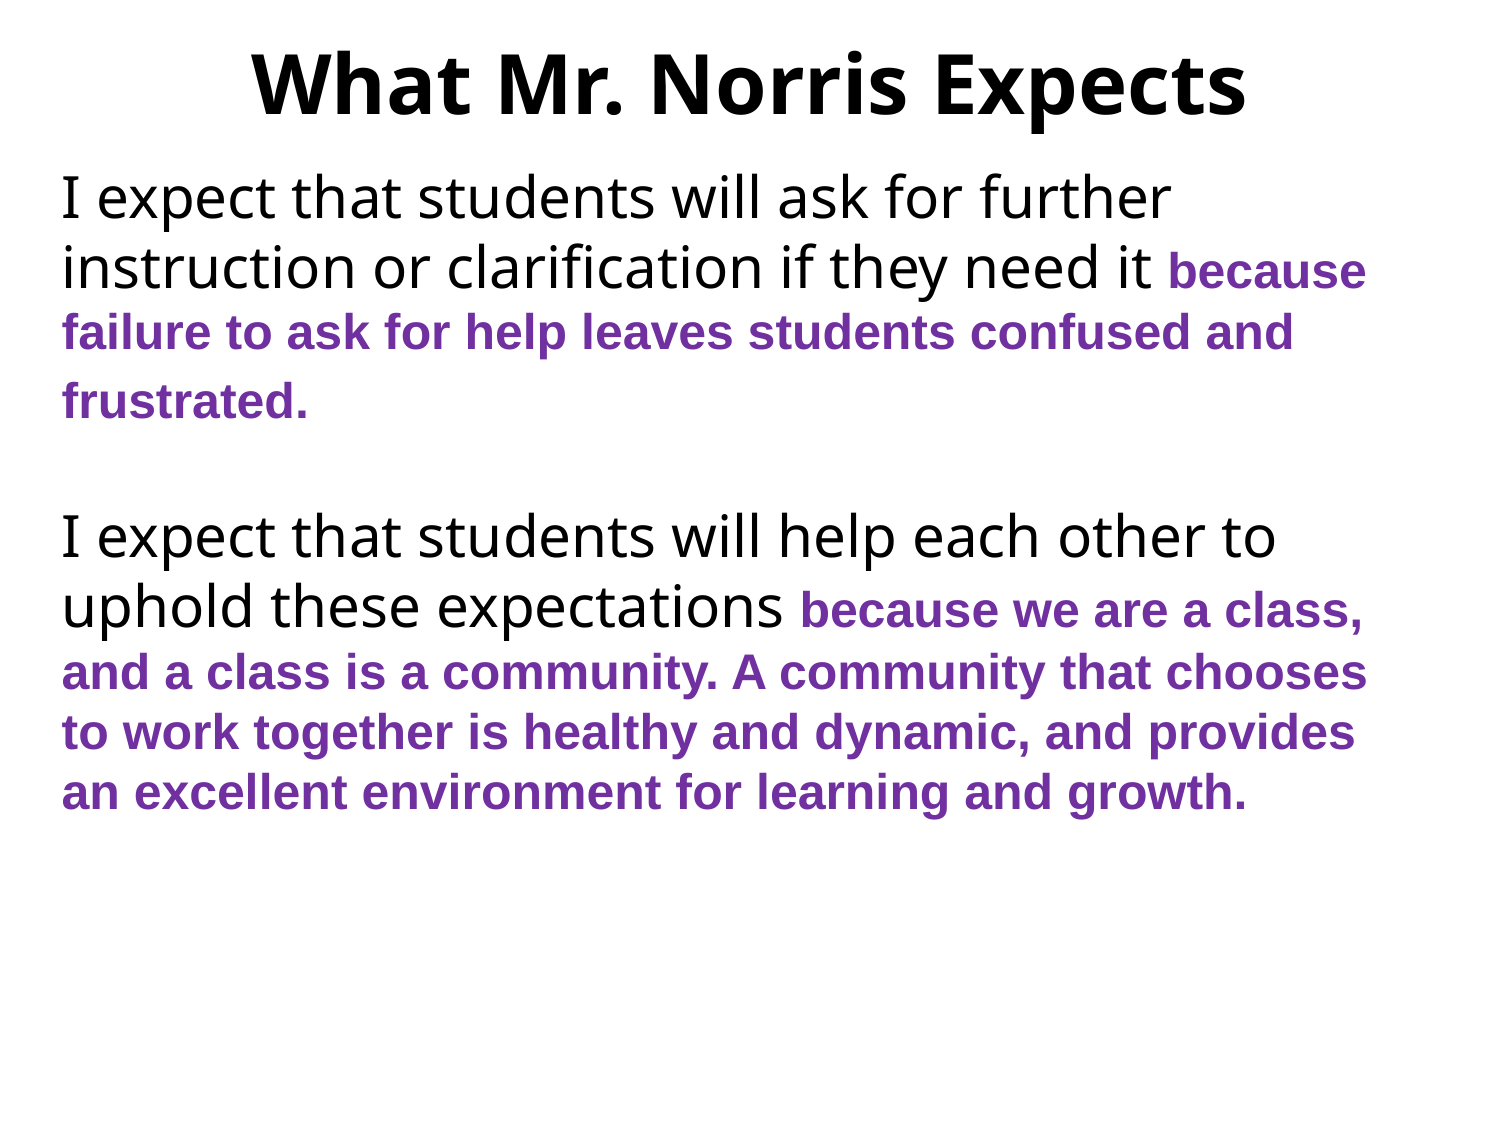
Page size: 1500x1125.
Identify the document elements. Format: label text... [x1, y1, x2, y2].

text_box I expect that students will ask for further instruction or clarification if they need it because failure to ask for help leaves students confused and frustrated. I expect that students will help each other to uphold these expectations because we are a class, and a class is a community. A community that chooses to work together is healthy and dynamic, and provides an excellent environment for learning and growth. [46, 152, 1442, 897]
text_box What Mr. Norris Expects [0, 23, 1500, 139]
